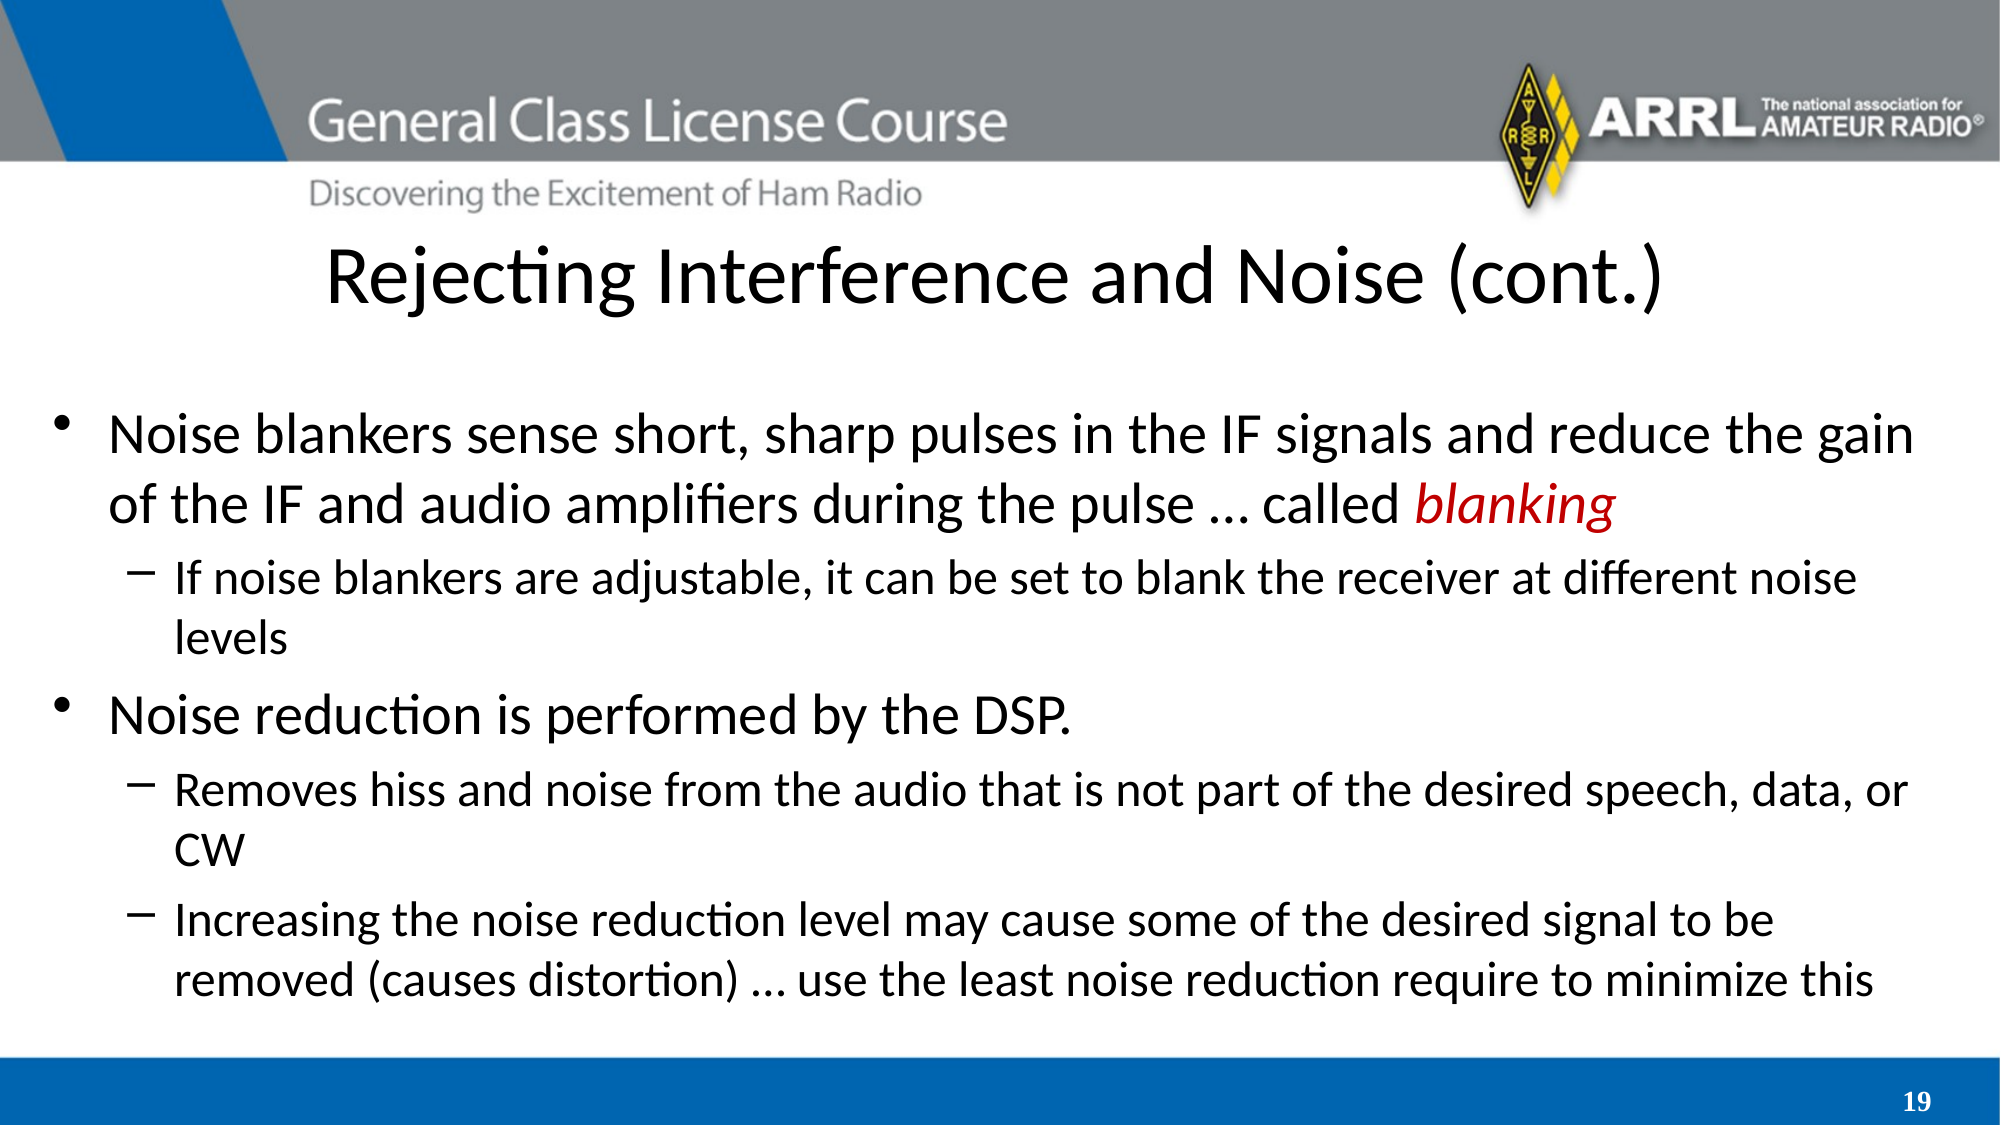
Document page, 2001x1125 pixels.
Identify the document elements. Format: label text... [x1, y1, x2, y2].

picture [0, 0, 2001, 1125]
list Noise blankers sense short, sharp pulses in the IF signals and reduce the gain of the IF and audio amplifiers during the pulse … called blanking If noise blankers are adjustable, it can be set to blank the receiver at different noise levels Noise reduction is performed by the DSP. Removes hiss and noise from the audio that is not part of the desired speech, data, or CW Increasing the noise reduction level may cause some of the desired signal to be removed (causes distortion) … use the least noise reduction require to minimize this [37, 387, 1963, 1075]
title Rejecting Interference and Noise (cont.) [96, 212, 1897, 356]
